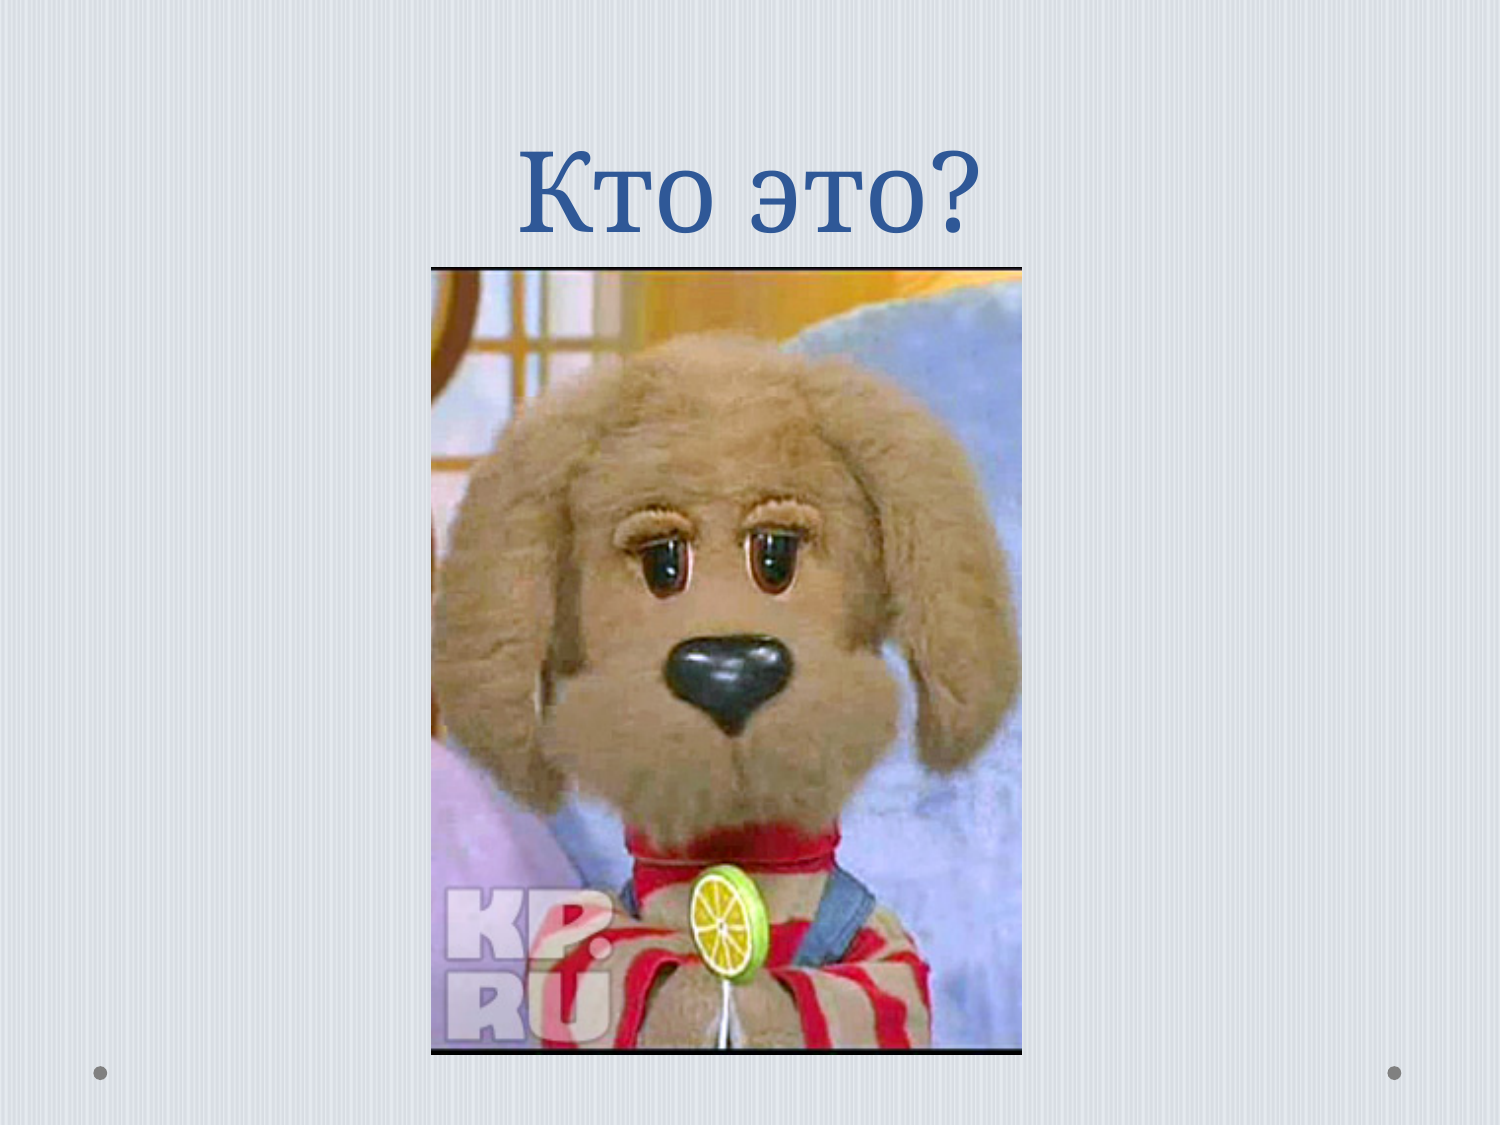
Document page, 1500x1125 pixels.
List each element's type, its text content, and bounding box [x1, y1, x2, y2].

title Кто это? [75, 0, 1425, 263]
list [430, 266, 1022, 1055]
